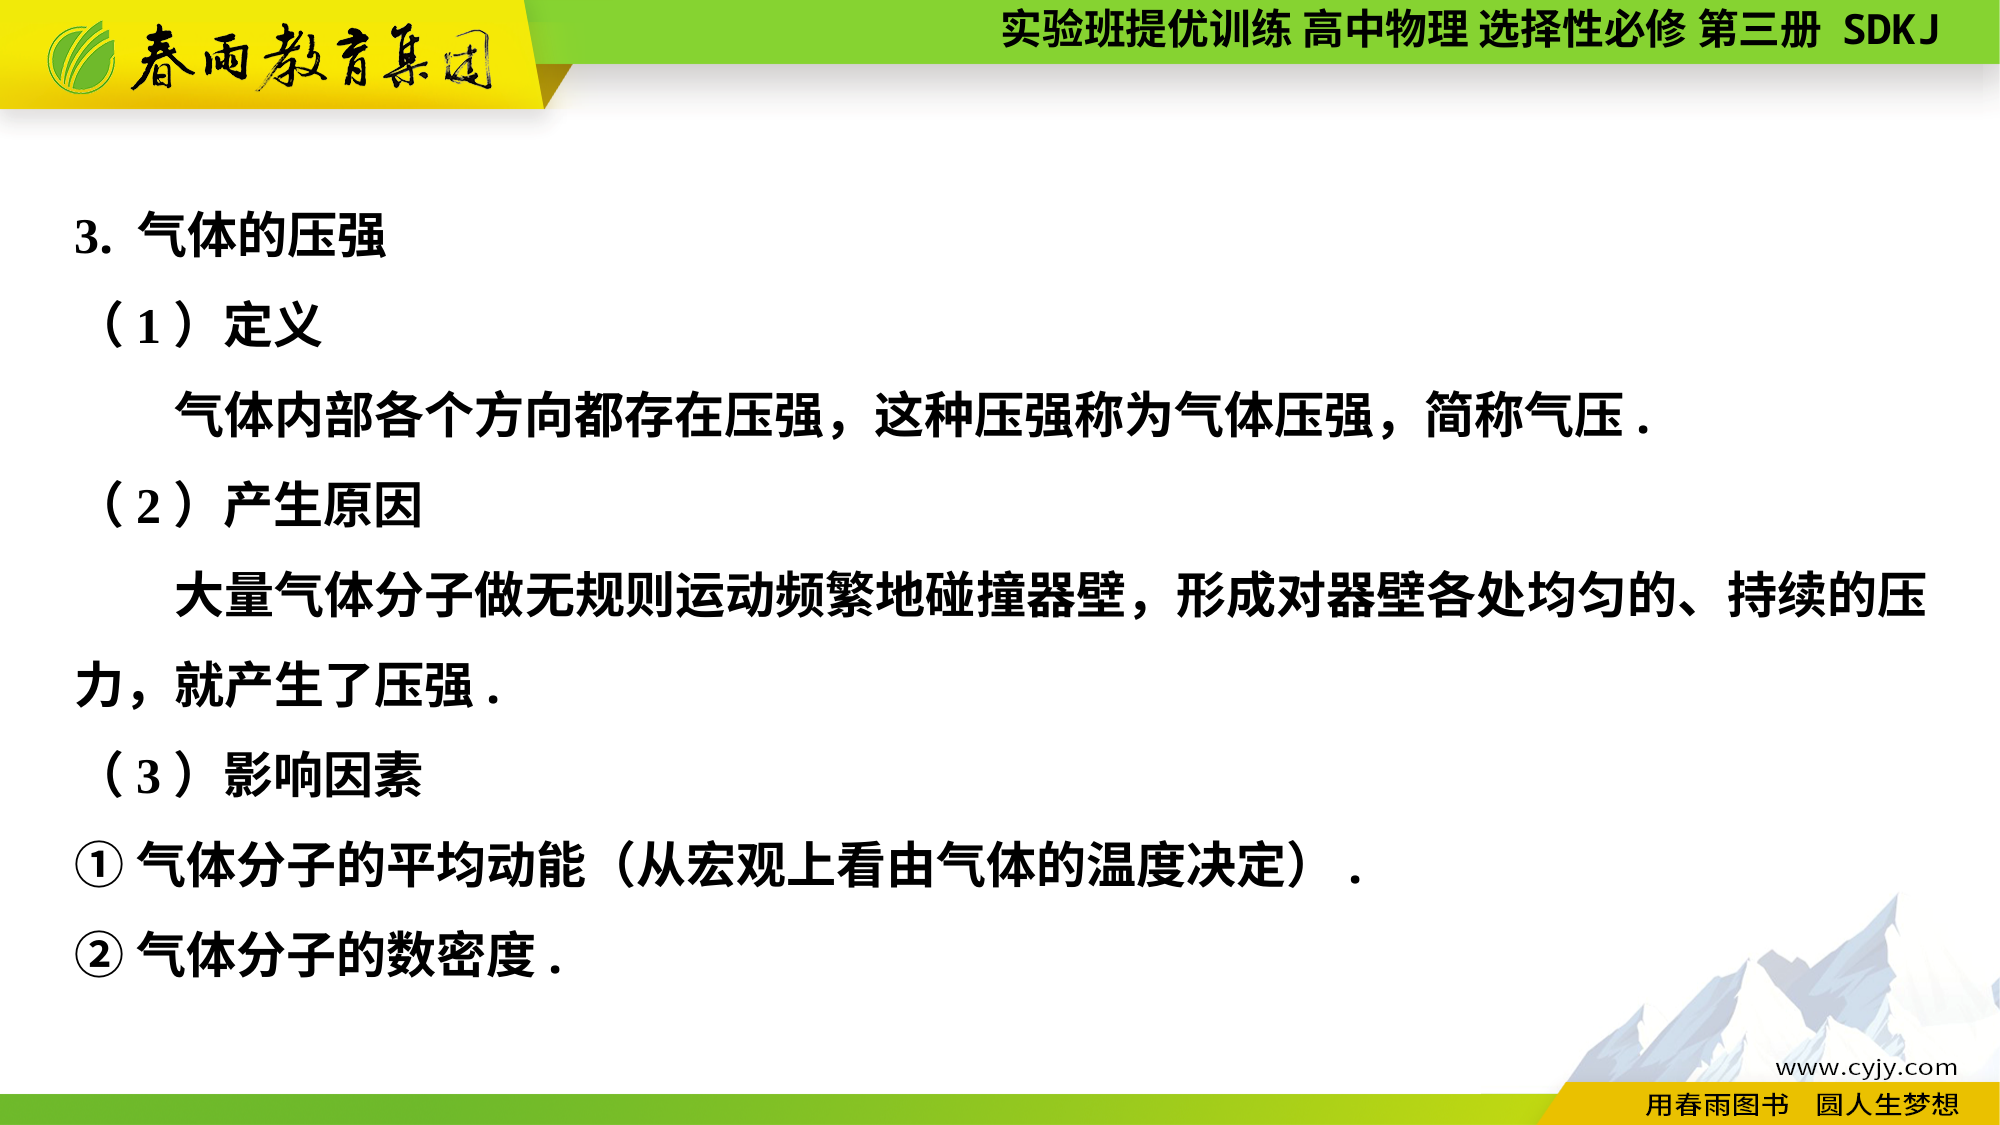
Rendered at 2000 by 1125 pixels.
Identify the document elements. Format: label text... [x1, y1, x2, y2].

list 3. 气体的压强 （1）定义 气体内部各个方向都存在压强，这种压强称为气体压强，简称气压. （2）产生原因 大量气体分子做无规则运动频繁地碰撞器壁，形成对器壁各处均匀的、持续的压力，就产生了压强. （3）影响因素 ①气体分子的平均动能（从宏观上看由气体的温度决定）. ②气体分子的数密度. [59, 166, 1944, 988]
picture [0, 0, 2000, 1125]
